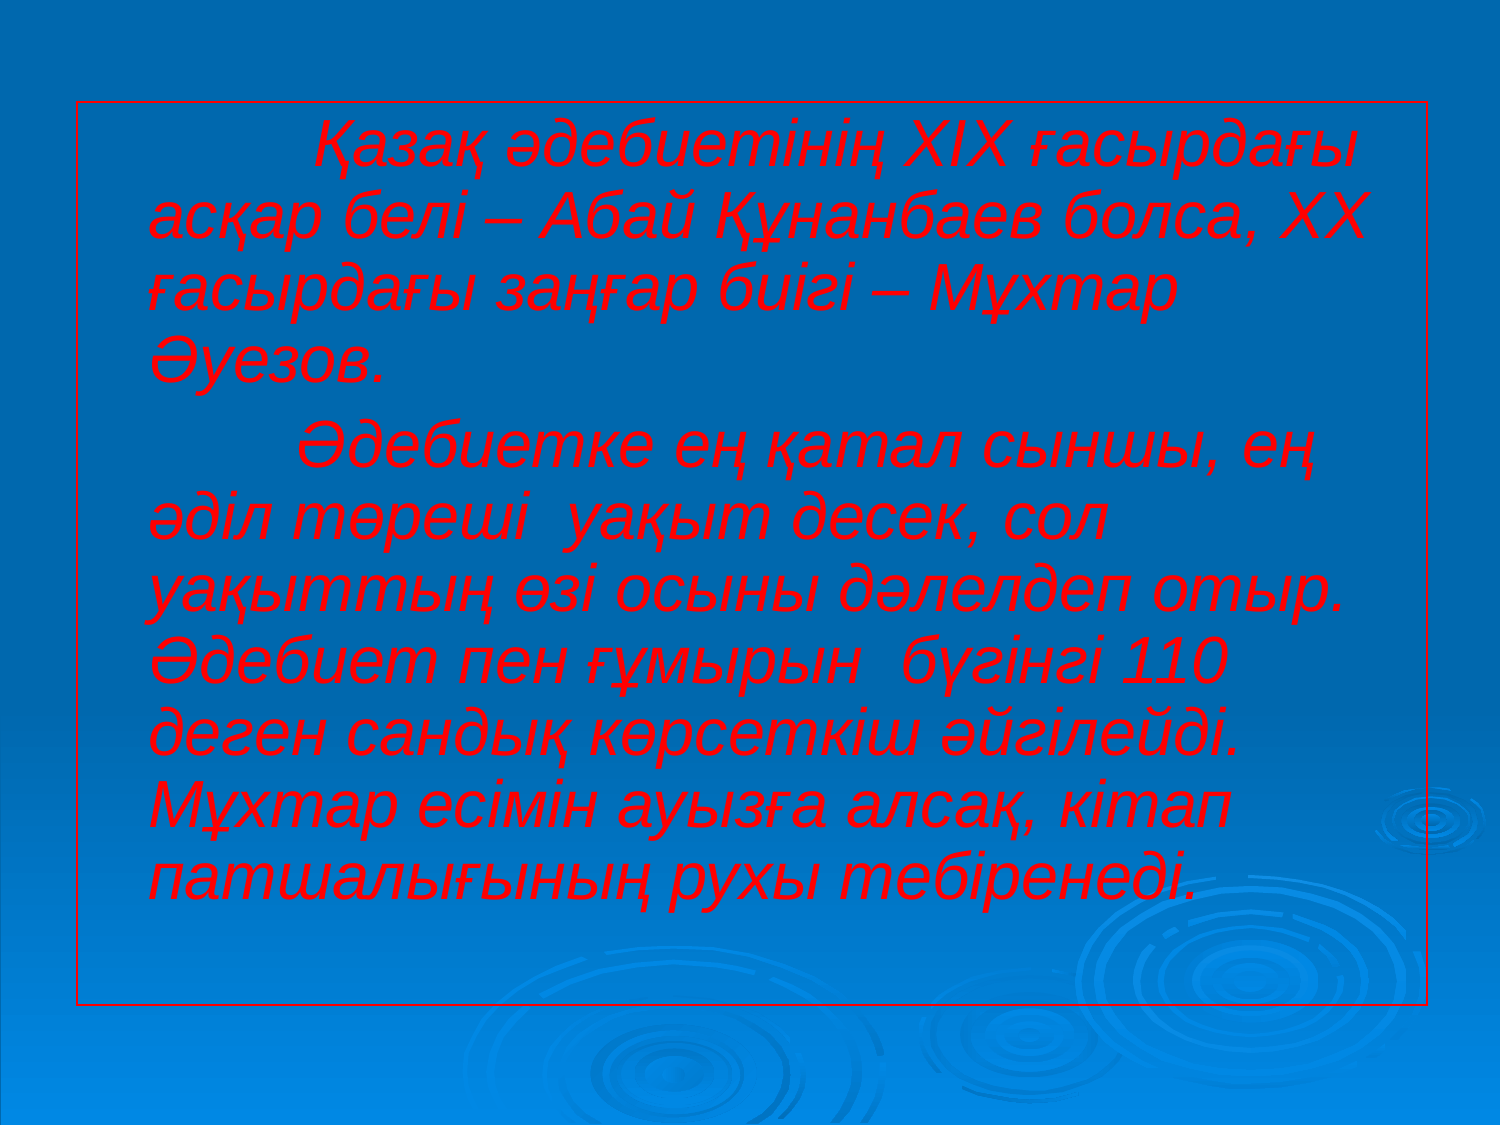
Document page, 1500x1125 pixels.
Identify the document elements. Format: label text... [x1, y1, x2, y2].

list Қазақ әдебиетінің ХІХ ғасырдағы асқар белі – Абай Құнанбаев болса, ХХ ғасырдағы заңғар биігі – Мұхтар Әуезов. Әдебиетке ең қатал сыншы, ең әділ төреші уақыт десек, сол уақыттың өзі осыны дәлелдеп отыр. Әдебиет пен ғұмырын бүгінгі 110 деген сандық көрсеткіш әйгілейді. Мұхтар есімін ауызға алсақ, кітап патшалығының рухы тебіренеді. [76, 101, 1428, 1006]
